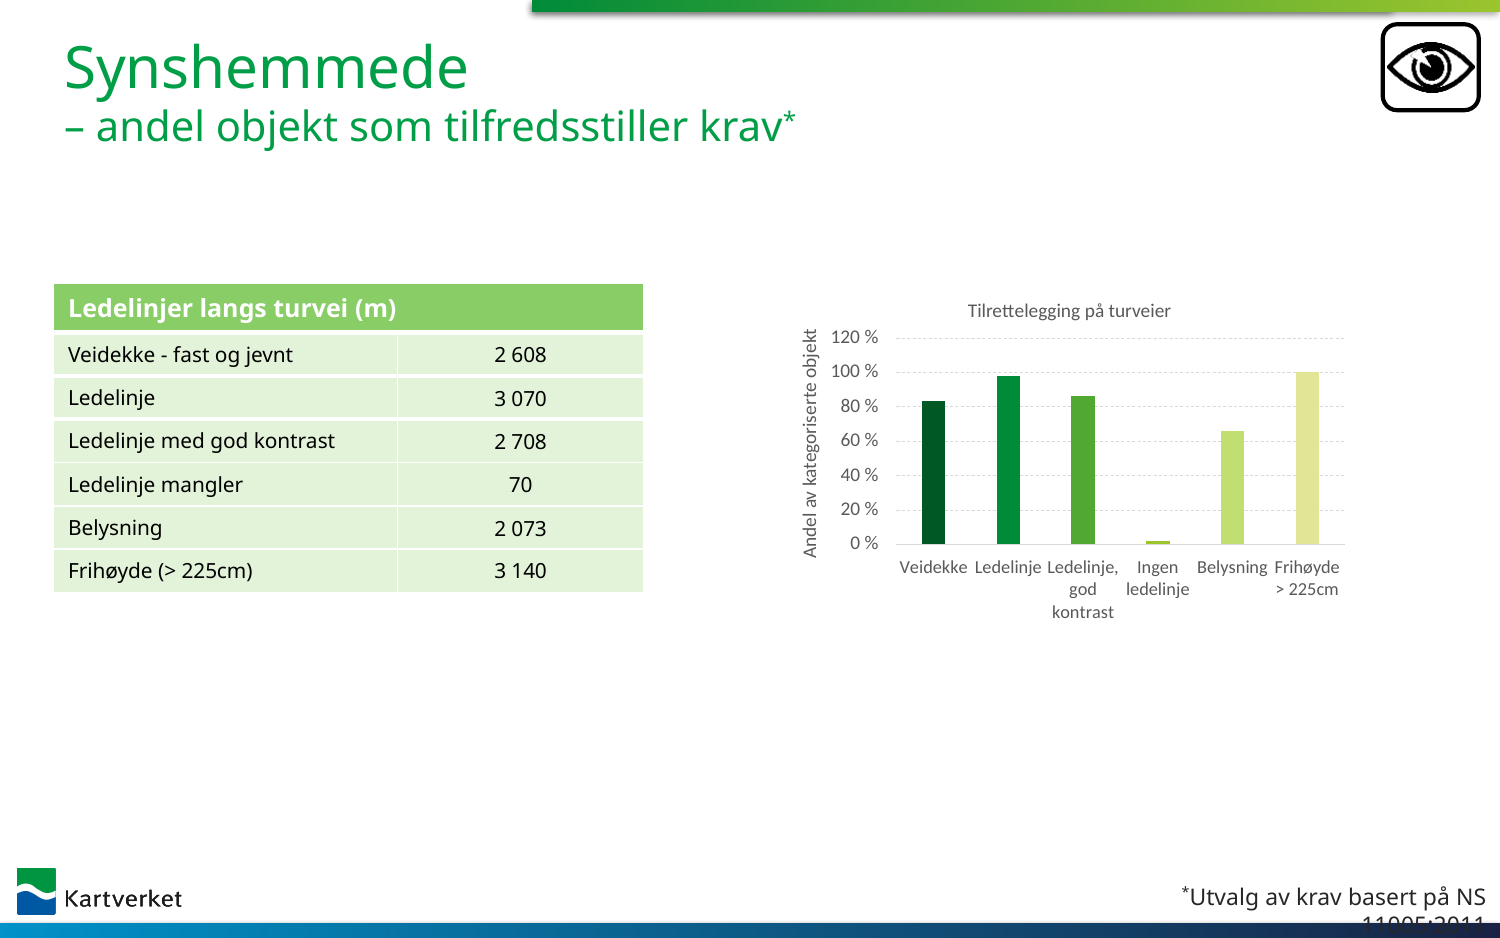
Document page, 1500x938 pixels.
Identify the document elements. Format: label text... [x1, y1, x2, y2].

table_cell 2 073 [398, 507, 643, 548]
table_cell Belysning [54, 507, 397, 548]
table_cell 3 070 [398, 378, 643, 417]
text_box Synshemmede – andel objekt som tilfredsstiller krav* [49, 24, 1431, 158]
table_header Ledelinjer langs turvei (m) [54, 284, 643, 330]
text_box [1382, 24, 1480, 111]
picture [791, 291, 1348, 630]
table_cell Frihøyde (> 225cm) [54, 550, 397, 592]
table_cell 2 708 [398, 421, 643, 462]
text_box *Utvalg av krav basert på NS 11005:2011 [1068, 873, 1500, 938]
table_cell 2 608 [398, 335, 643, 374]
table_cell Veidekke - fast og jevnt [54, 335, 397, 374]
table_cell 3 140 [398, 550, 643, 592]
table_cell Ledelinje med god kontrast [54, 421, 397, 462]
table_cell 70 [398, 463, 643, 505]
table_cell Ledelinje [54, 378, 397, 417]
table_cell Ledelinje mangler [54, 463, 397, 505]
